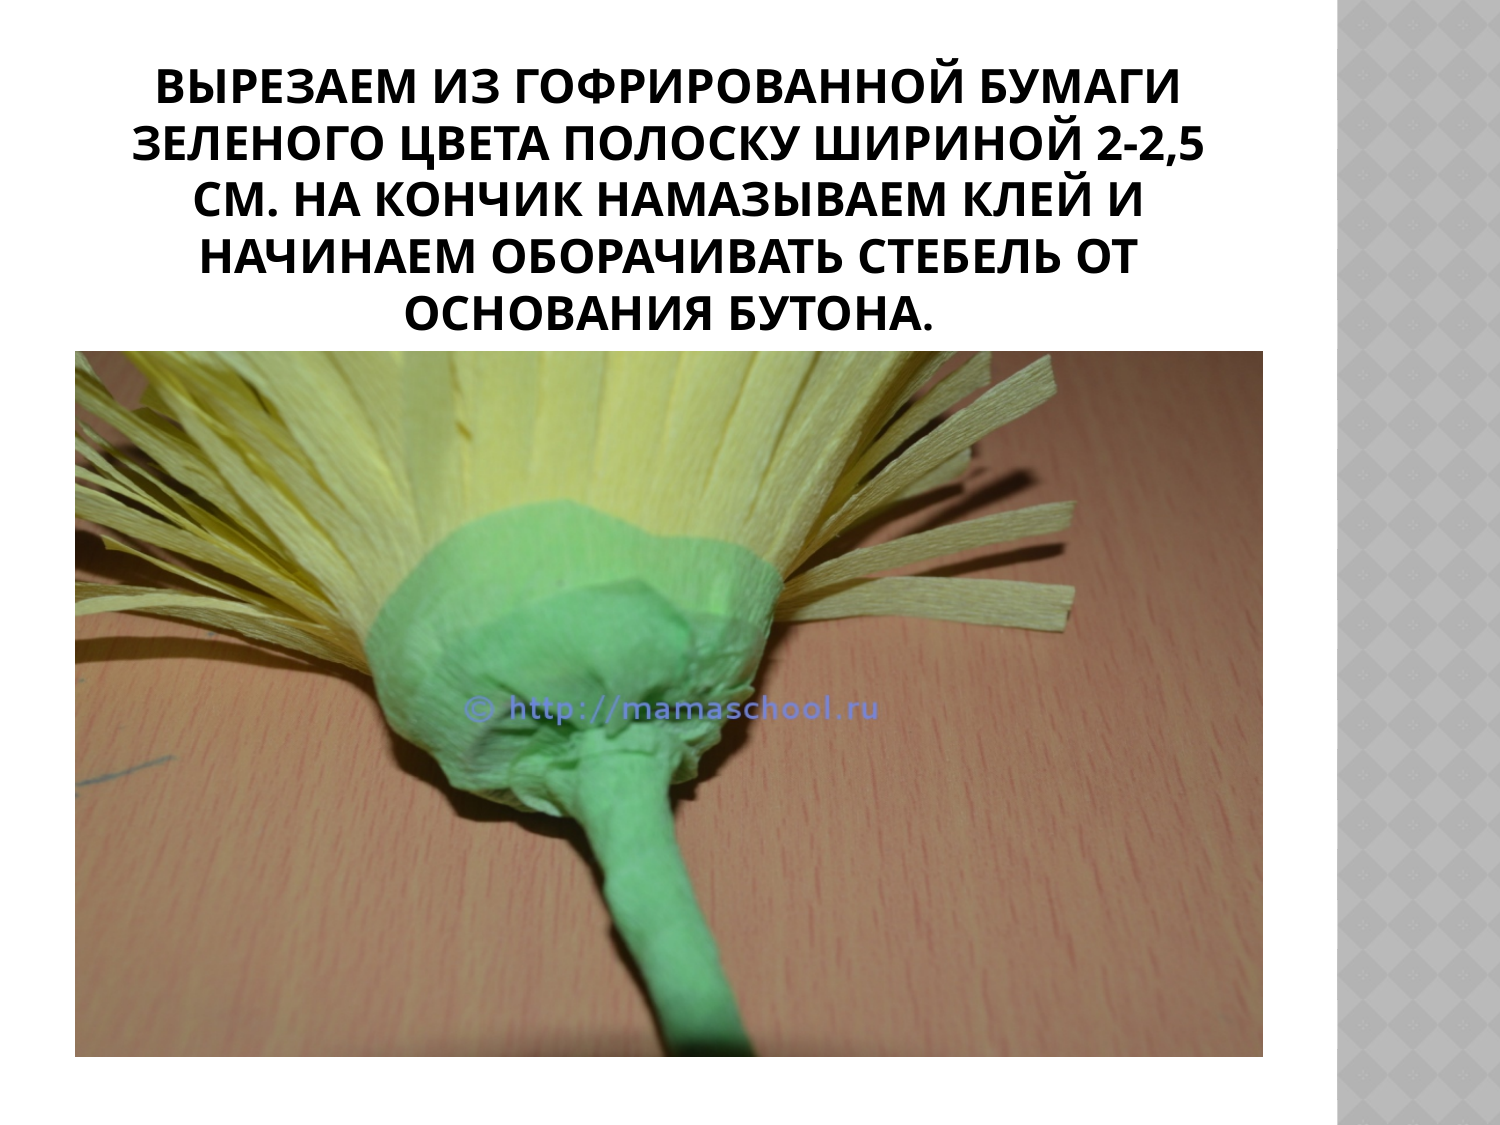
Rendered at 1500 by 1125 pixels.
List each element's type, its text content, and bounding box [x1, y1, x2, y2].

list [74, 351, 1263, 1057]
title Вырезаем из гофрированной бумаги зеленого цвета полоску шириной 2-2,5 см. На кончик намазываем клей и начинаем оборачивать стебель от основания бутона. [75, 52, 1263, 340]
